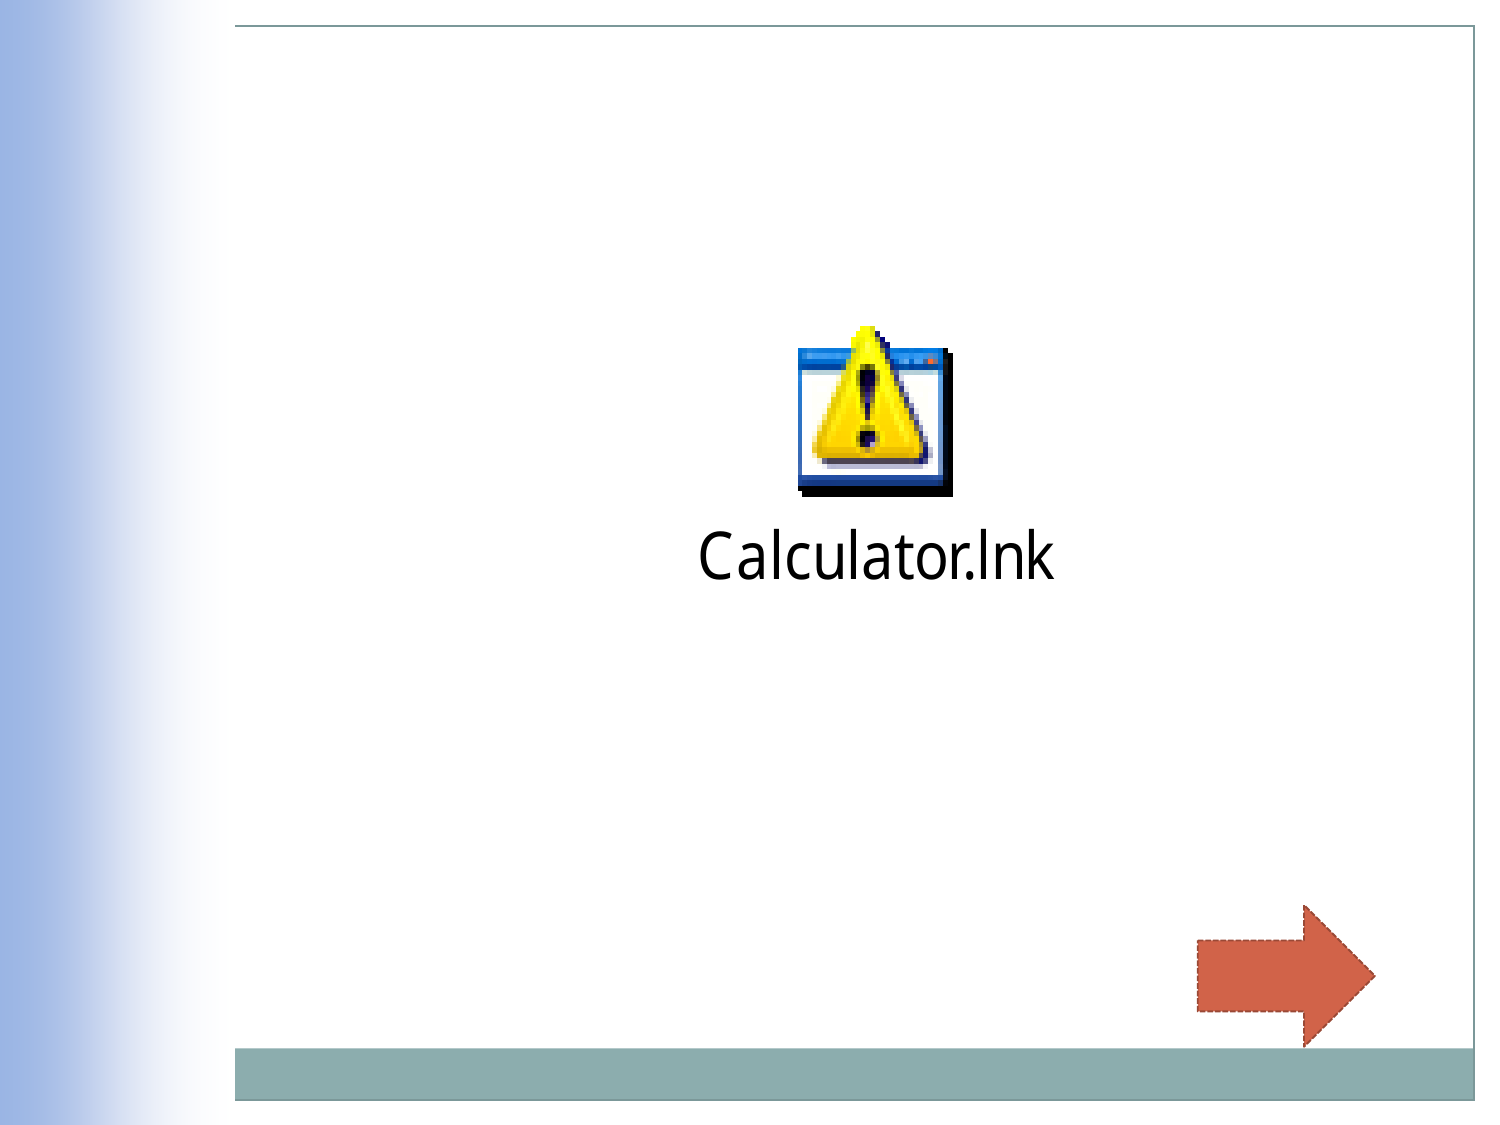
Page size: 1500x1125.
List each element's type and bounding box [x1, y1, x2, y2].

picture [0, 0, 236, 1125]
text_box [1196, 905, 1376, 1048]
text_box [653, 326, 1093, 619]
